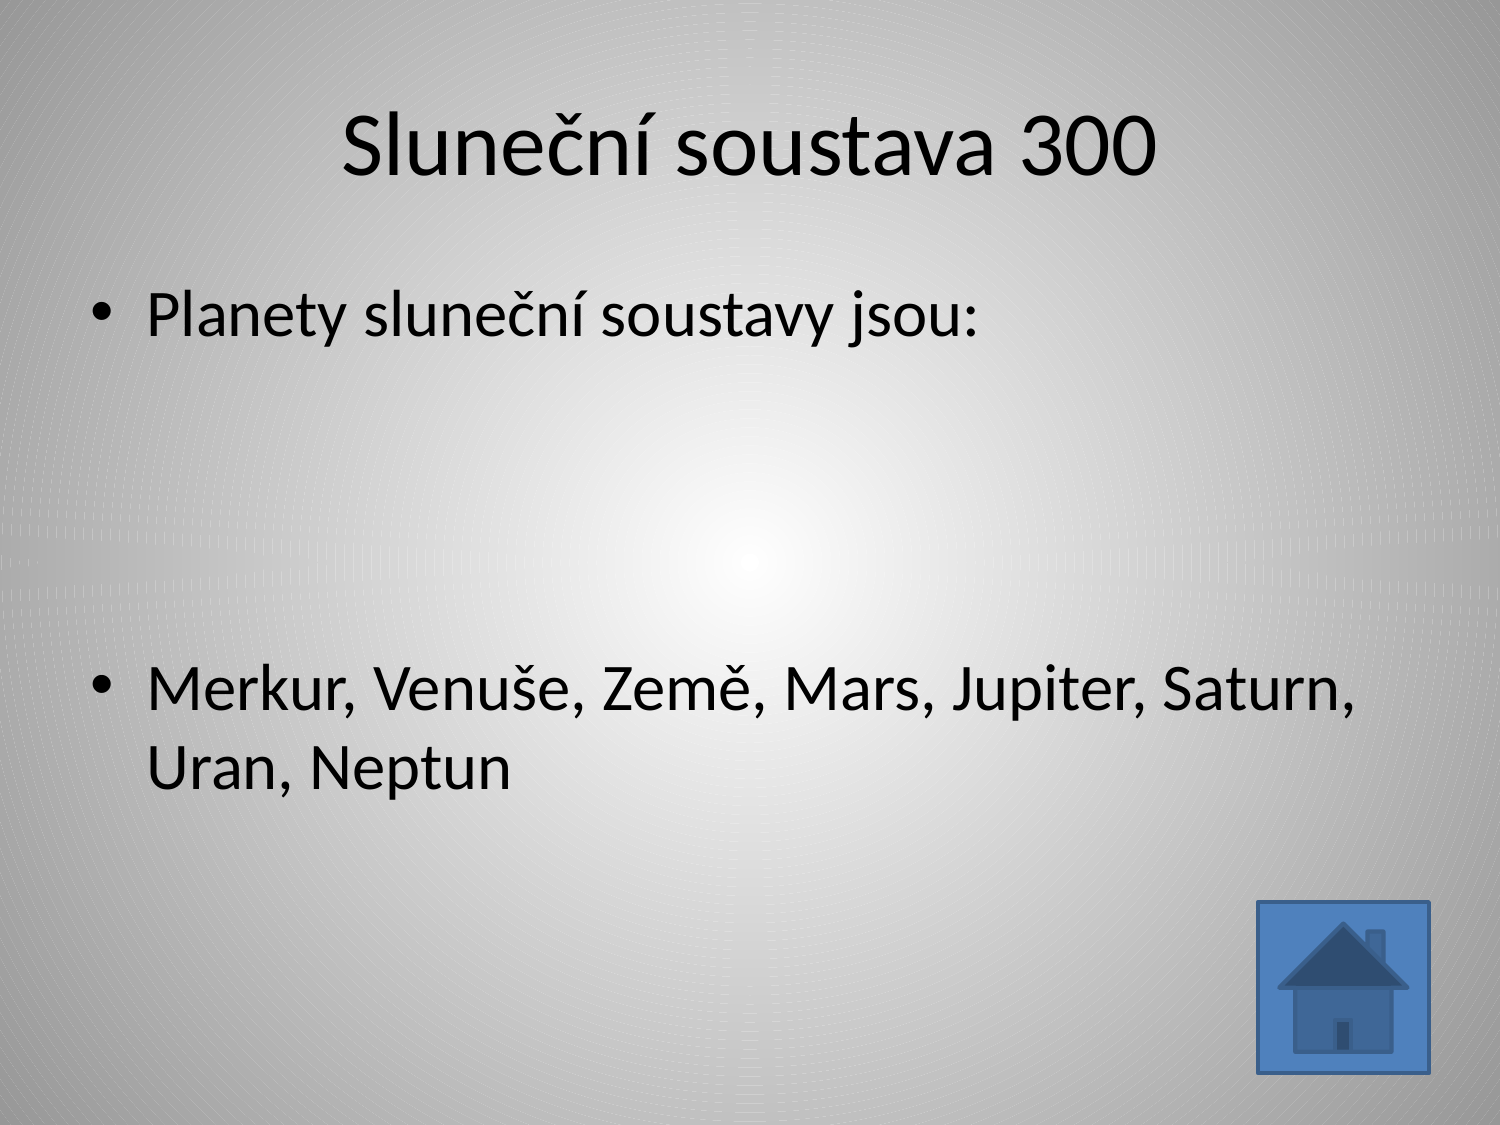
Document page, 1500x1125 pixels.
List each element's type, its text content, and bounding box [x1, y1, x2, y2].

text_box [1256, 900, 1431, 1075]
title Sluneční soustava 300 [75, 45, 1425, 233]
list Planety sluneční soustavy jsou: Merkur, Venuše, Země, Mars, Jupiter, Saturn, Uran, Neptun [75, 262, 1425, 1005]
